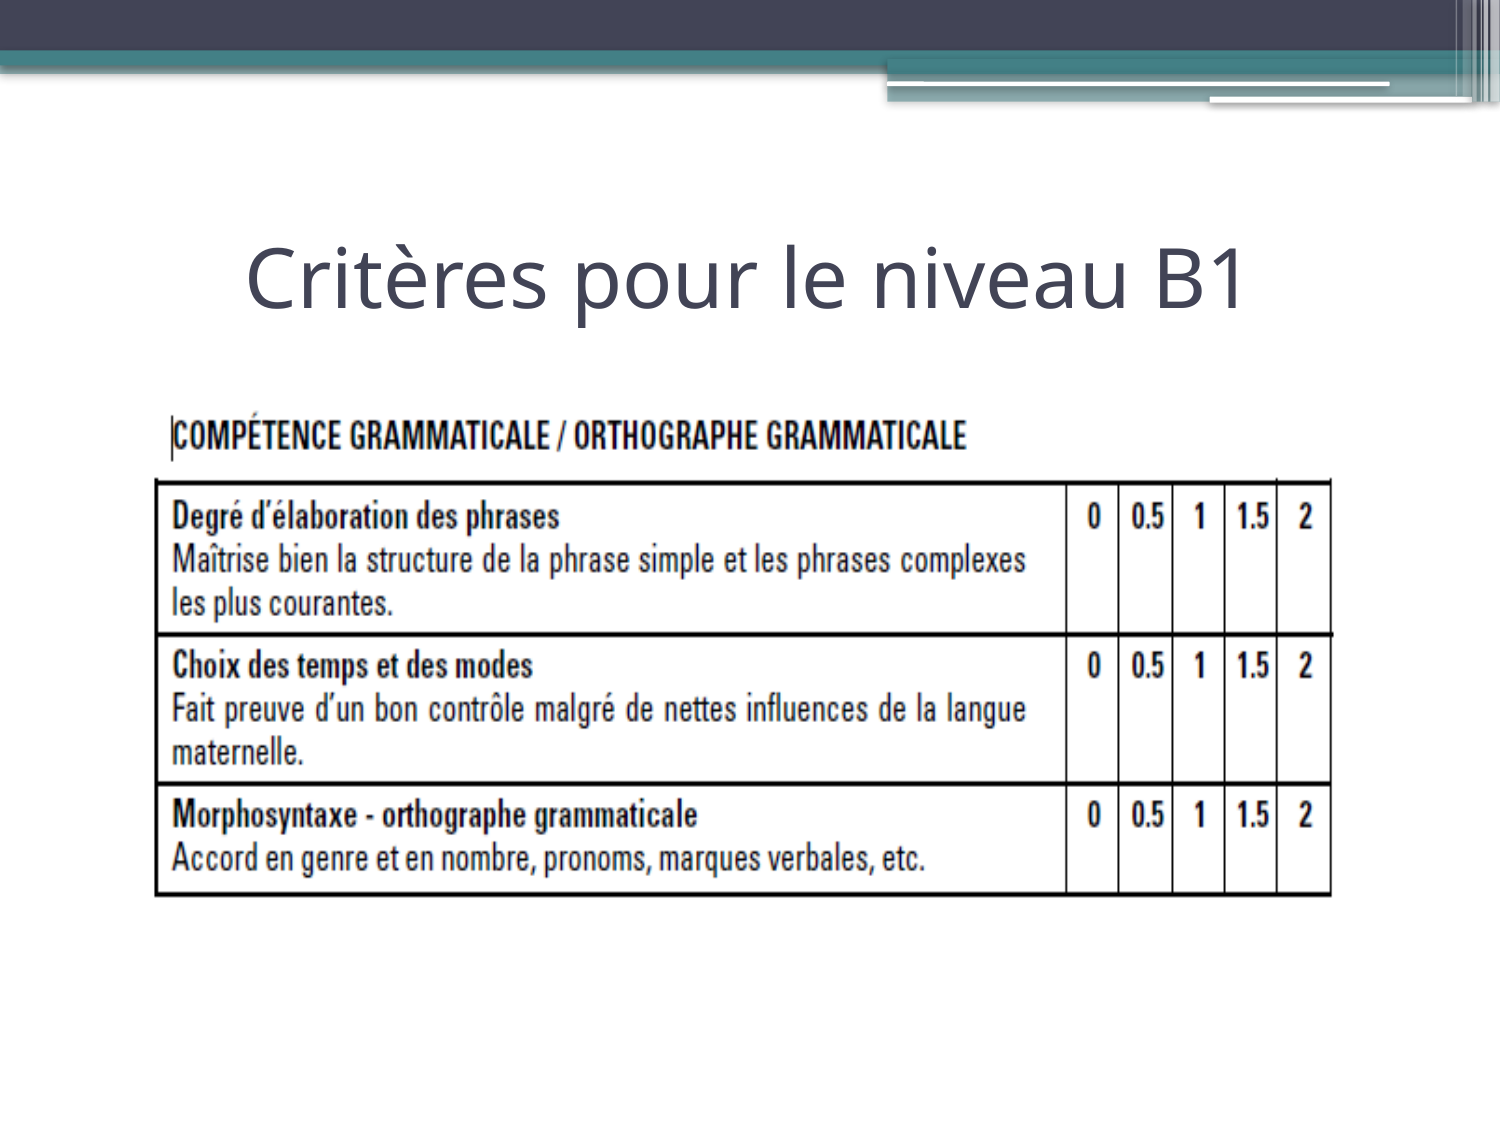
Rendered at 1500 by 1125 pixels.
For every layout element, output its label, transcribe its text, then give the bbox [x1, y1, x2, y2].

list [111, 396, 1389, 965]
title Critères pour le niveau B1 [75, 187, 1425, 363]
